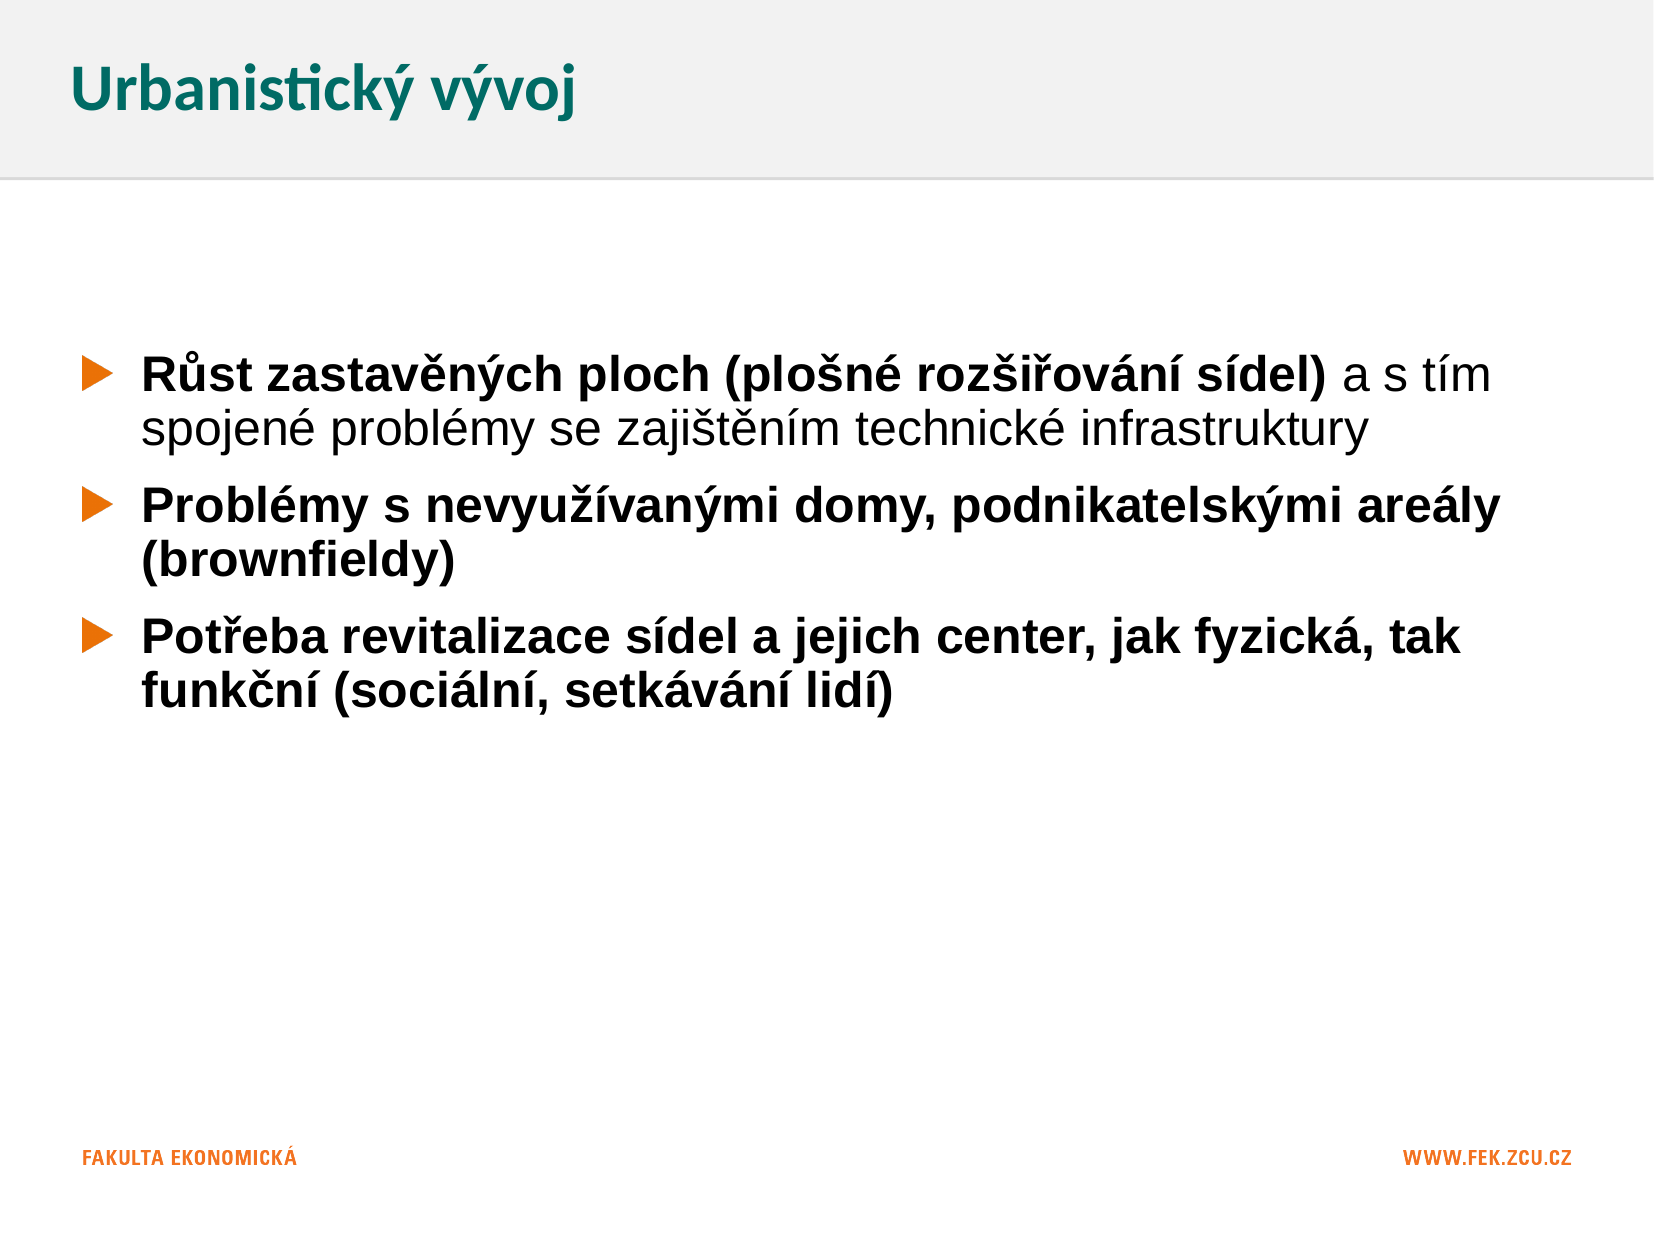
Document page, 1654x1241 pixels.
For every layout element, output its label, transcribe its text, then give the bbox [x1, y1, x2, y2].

picture [82, 617, 113, 653]
picture [82, 486, 113, 522]
picture [82, 355, 113, 391]
list Růst zastavěných ploch (plošné rozšiřování sídel) a s tím spojené problémy se zajištěním technické infrastruktury Problémy s nevyužívanými domy, podnikatelskými areály (brownfieldy) Potřeba revitalizace sídel a jejich center, jak fyzická, tak funkční (sociální, setkávání lidí) [0, 265, 1654, 1093]
picture [1086, 1128, 1583, 1187]
title Urbanistický vývoj [0, 0, 1654, 178]
picture [70, 1128, 567, 1187]
